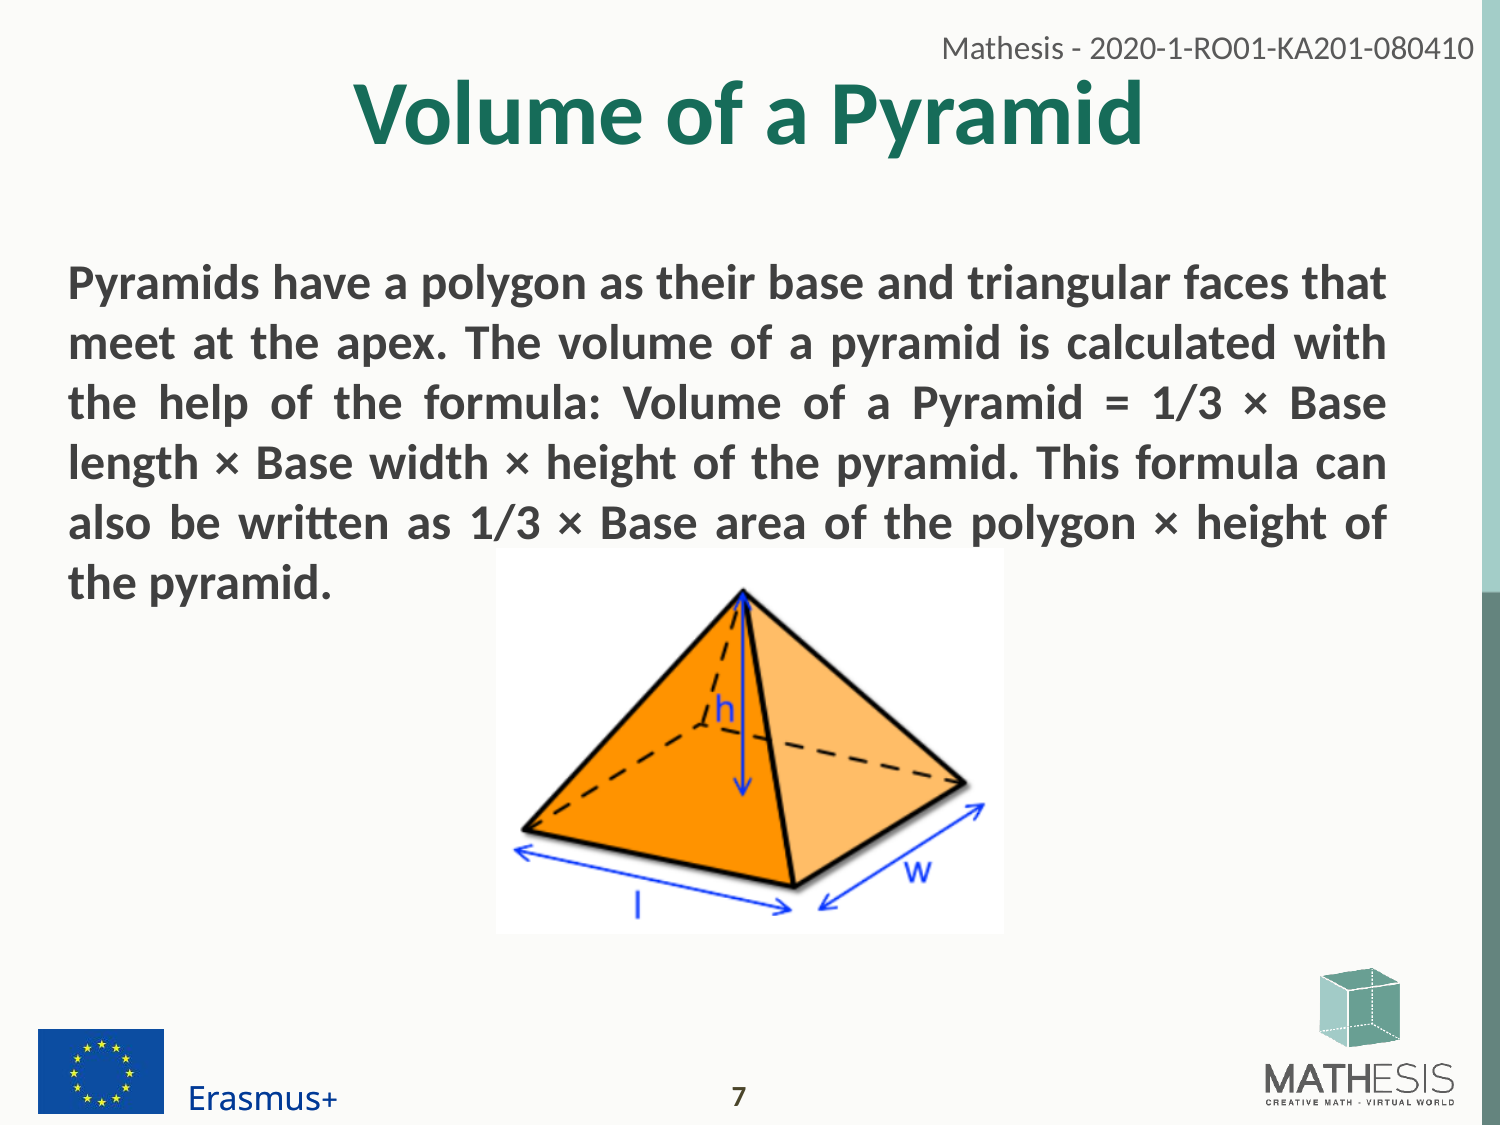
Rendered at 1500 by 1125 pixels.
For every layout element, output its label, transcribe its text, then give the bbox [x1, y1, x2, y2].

picture [38, 1029, 164, 1114]
title Volume of a Pyramid [75, 45, 1425, 233]
list Pyramids have a polygon as their base and triangular faces that meet at the apex. The volume of a pyramid is calculated with the help of the formula: Volume of a Pyramid = 1/3 × Base length × Base width × height of the pyramid. This formula can also be written as 1/3 × Base area of the polygon × height of the pyramid. [53, 172, 1404, 915]
picture [496, 548, 1004, 935]
